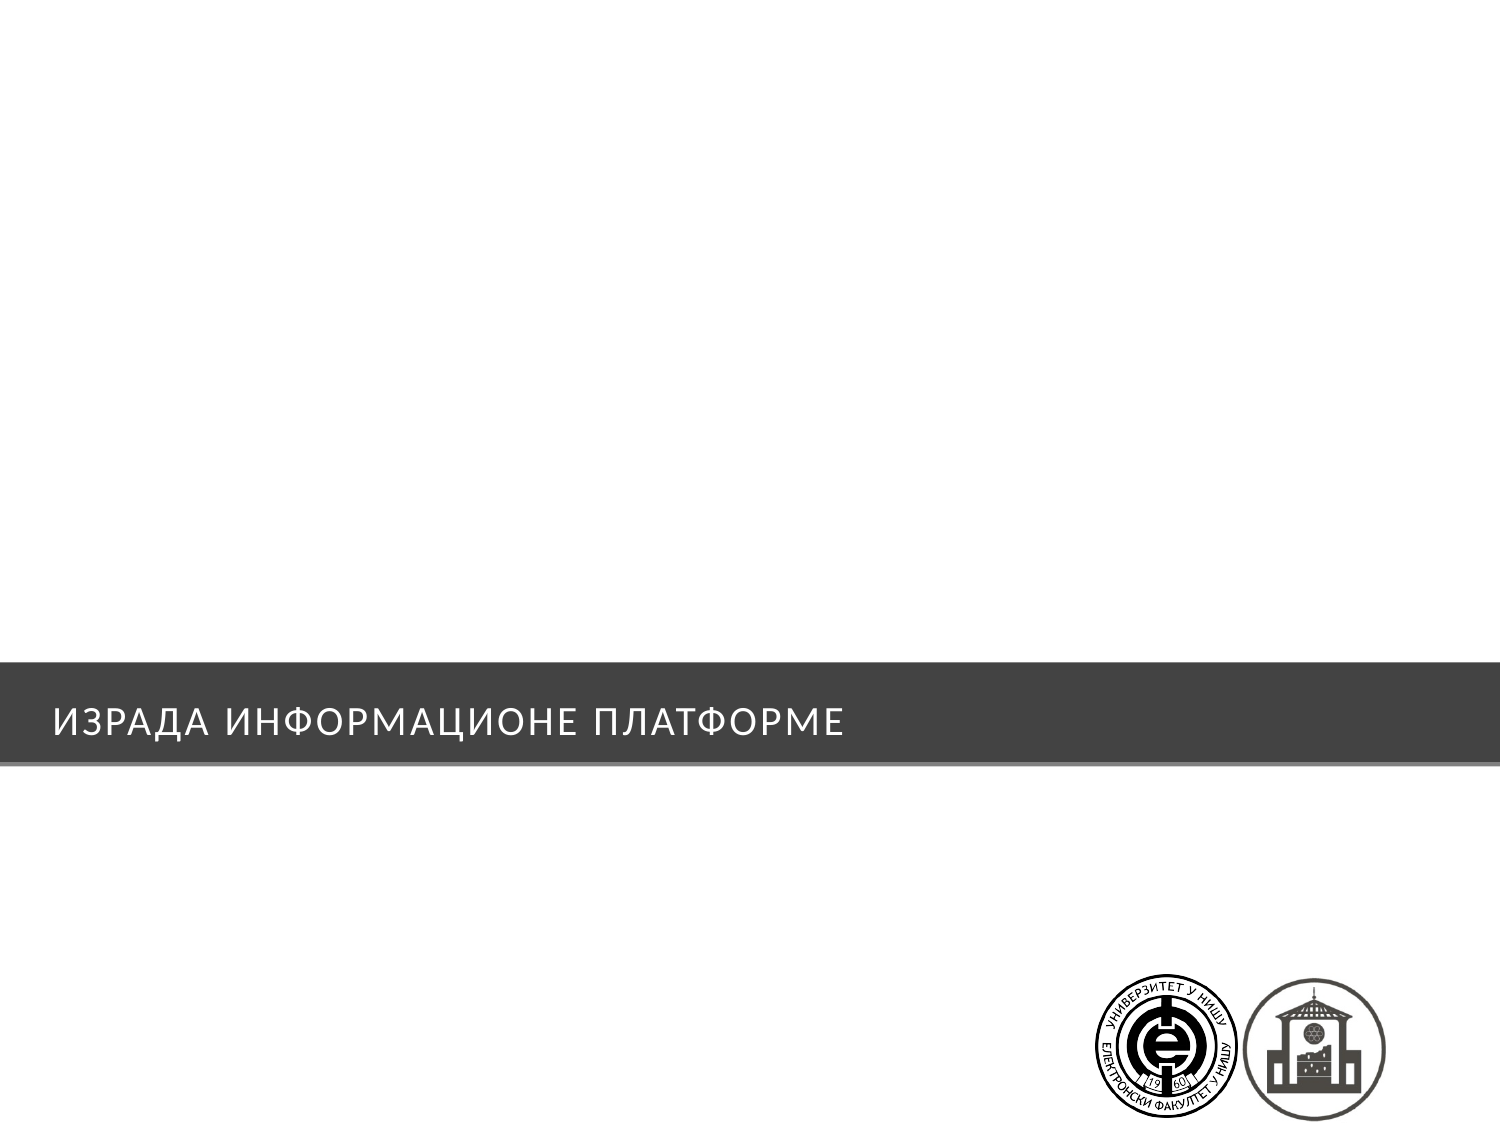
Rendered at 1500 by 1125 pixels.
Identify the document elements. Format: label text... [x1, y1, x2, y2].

picture [1094, 974, 1238, 1118]
picture [1239, 968, 1388, 1123]
title Израда информационе платформе [37, 675, 1225, 763]
